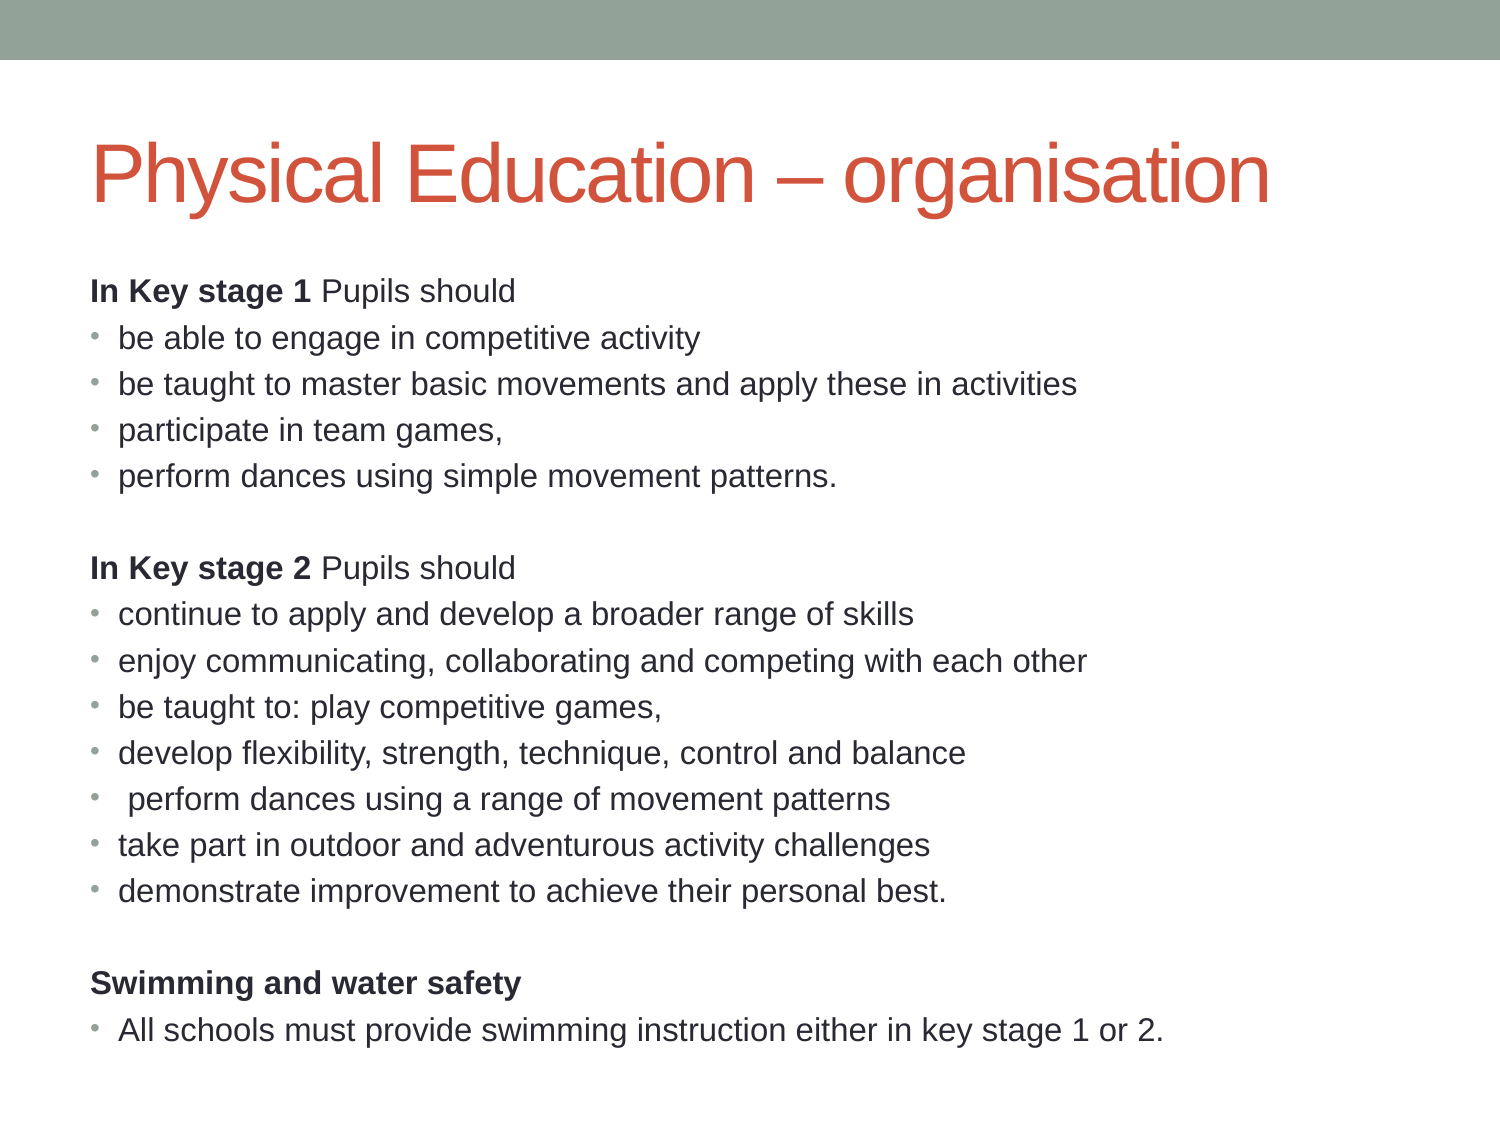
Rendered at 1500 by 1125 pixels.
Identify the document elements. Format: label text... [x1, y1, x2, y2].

title Physical Education – organisation [75, 87, 1425, 250]
list In Key stage 1 Pupils should be able to engage in competitive activity be taught to master basic movements and apply these in activities participate in team games, perform dances using simple movement patterns. In Key stage 2 Pupils should continue to apply and develop a broader range of skills enjoy communicating, collaborating and competing with each other be taught to: play competitive games, develop flexibility, strength, technique, control and balance perform dances using a range of movement patterns take part in outdoor and adventurous activity challenges demonstrate improvement to achieve their personal best. Swimming and water safety All schools must provide swimming instruction either in key stage 1 or 2. [75, 262, 1425, 1063]
